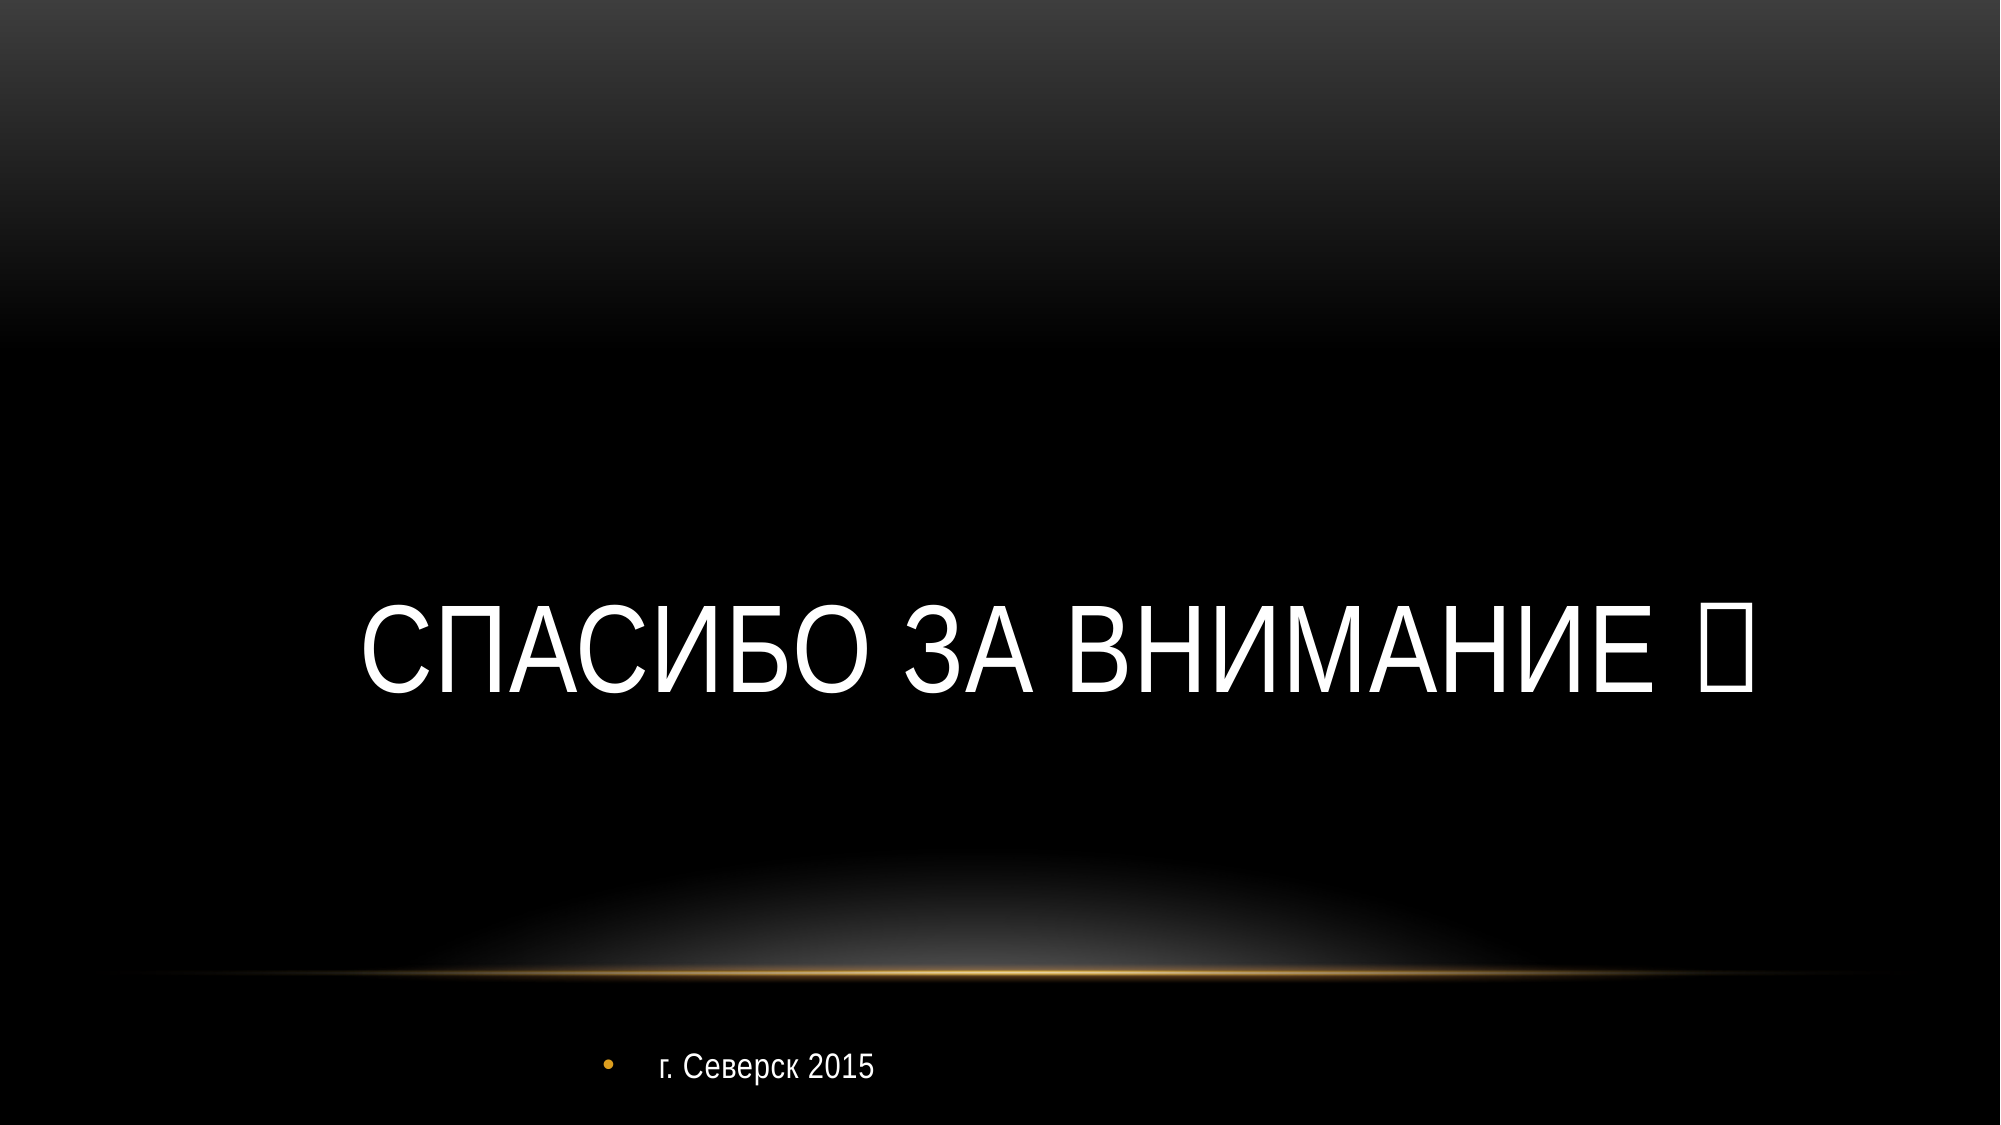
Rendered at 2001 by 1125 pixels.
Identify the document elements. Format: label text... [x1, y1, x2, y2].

picture [0, 0, 2000, 1125]
title Спасибо за внимание  [344, 507, 2000, 725]
list г. Северск 2015 [587, 1035, 1438, 1125]
